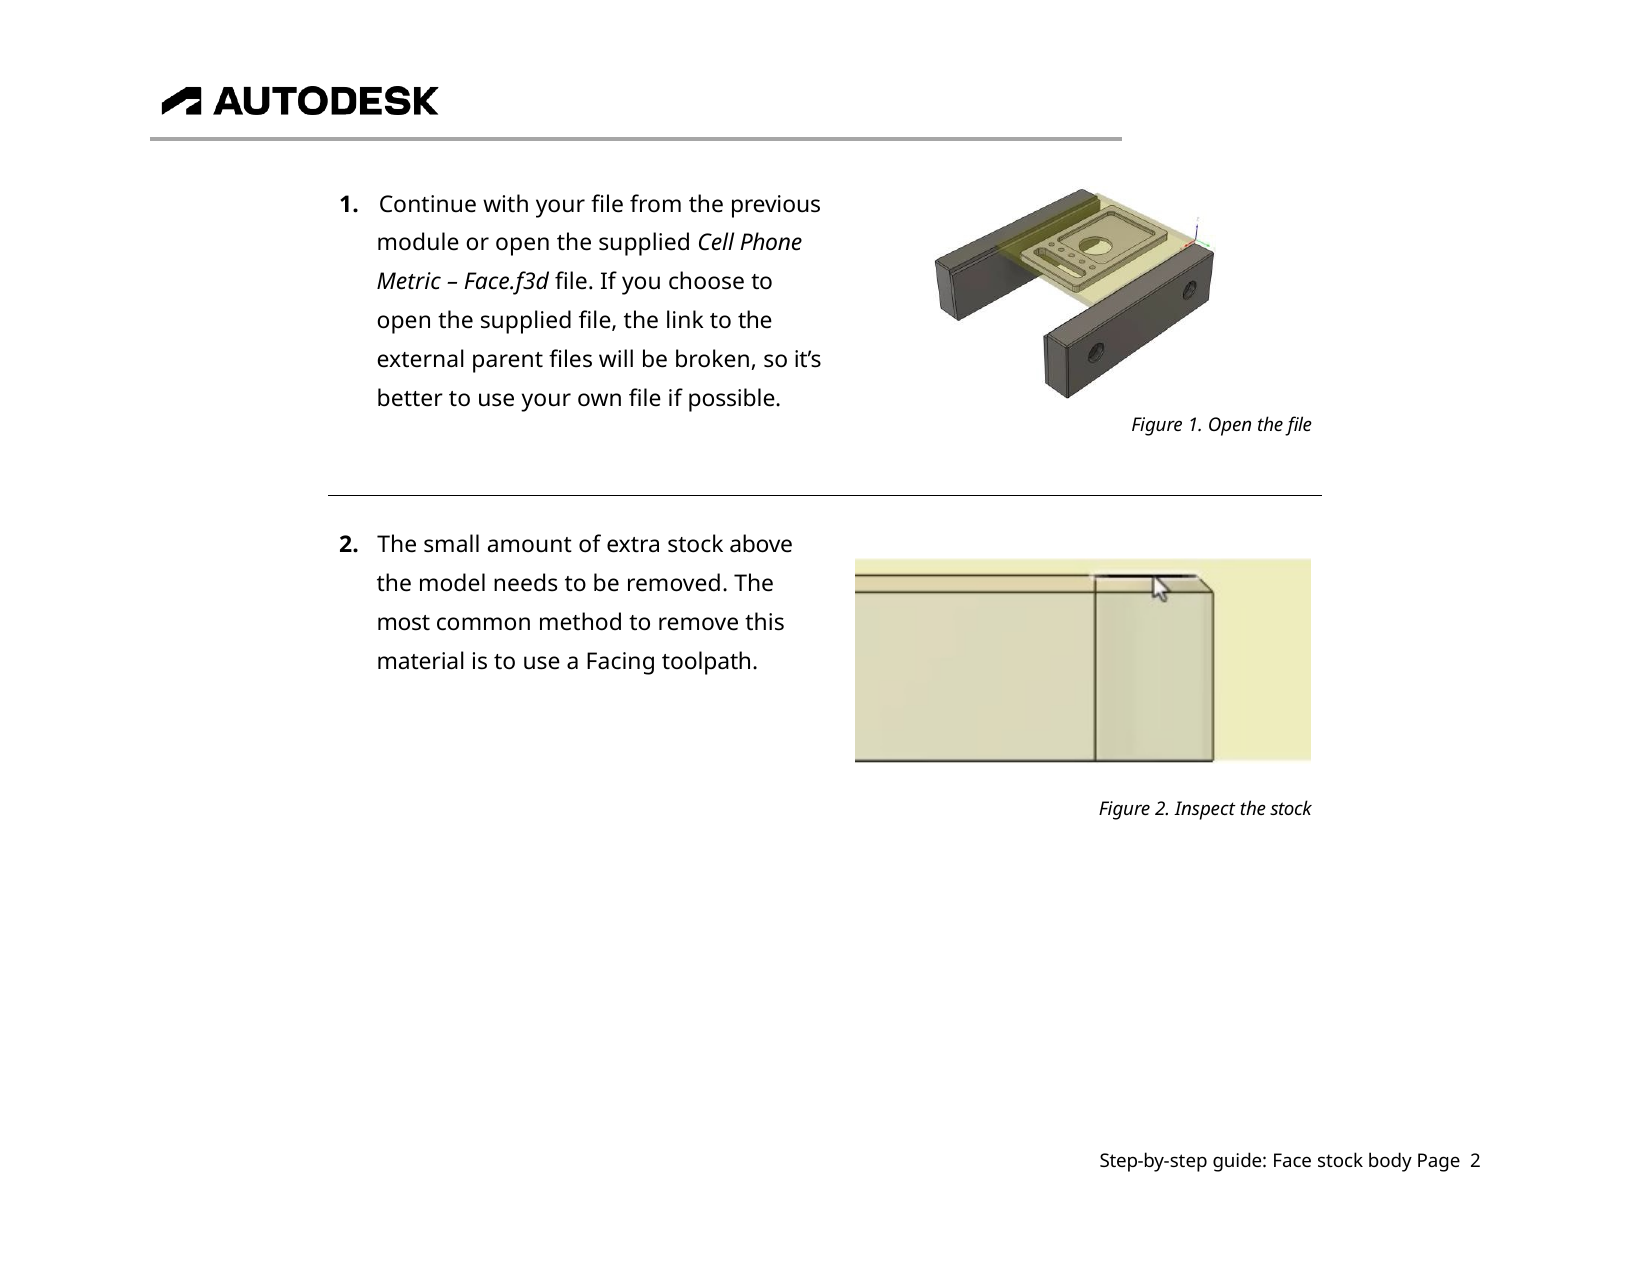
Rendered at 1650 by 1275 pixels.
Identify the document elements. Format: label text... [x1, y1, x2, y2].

table_cell Figure 2. Inspect the stock [842, 496, 1322, 832]
picture [161, 86, 439, 115]
table_header 1. Continue with your file from the previous module or open the supplied Cell Phone Metric – Face.f3d file. If you choose to open the supplied file, the link to the external parent files will be broken, so it’s better to use your own file if possible. [328, 187, 842, 495]
table_header Figure 1. Open the file [842, 187, 1322, 495]
slide_number Step-by-step guide: Face stock body Page 10 [1097, 1145, 1509, 1275]
picture [854, 558, 1311, 764]
table_cell 2. The small amount of extra stock above the model needs to be removed. The most common method to remove this material is to use a Facing toolpath. [328, 496, 842, 832]
picture [932, 186, 1216, 399]
